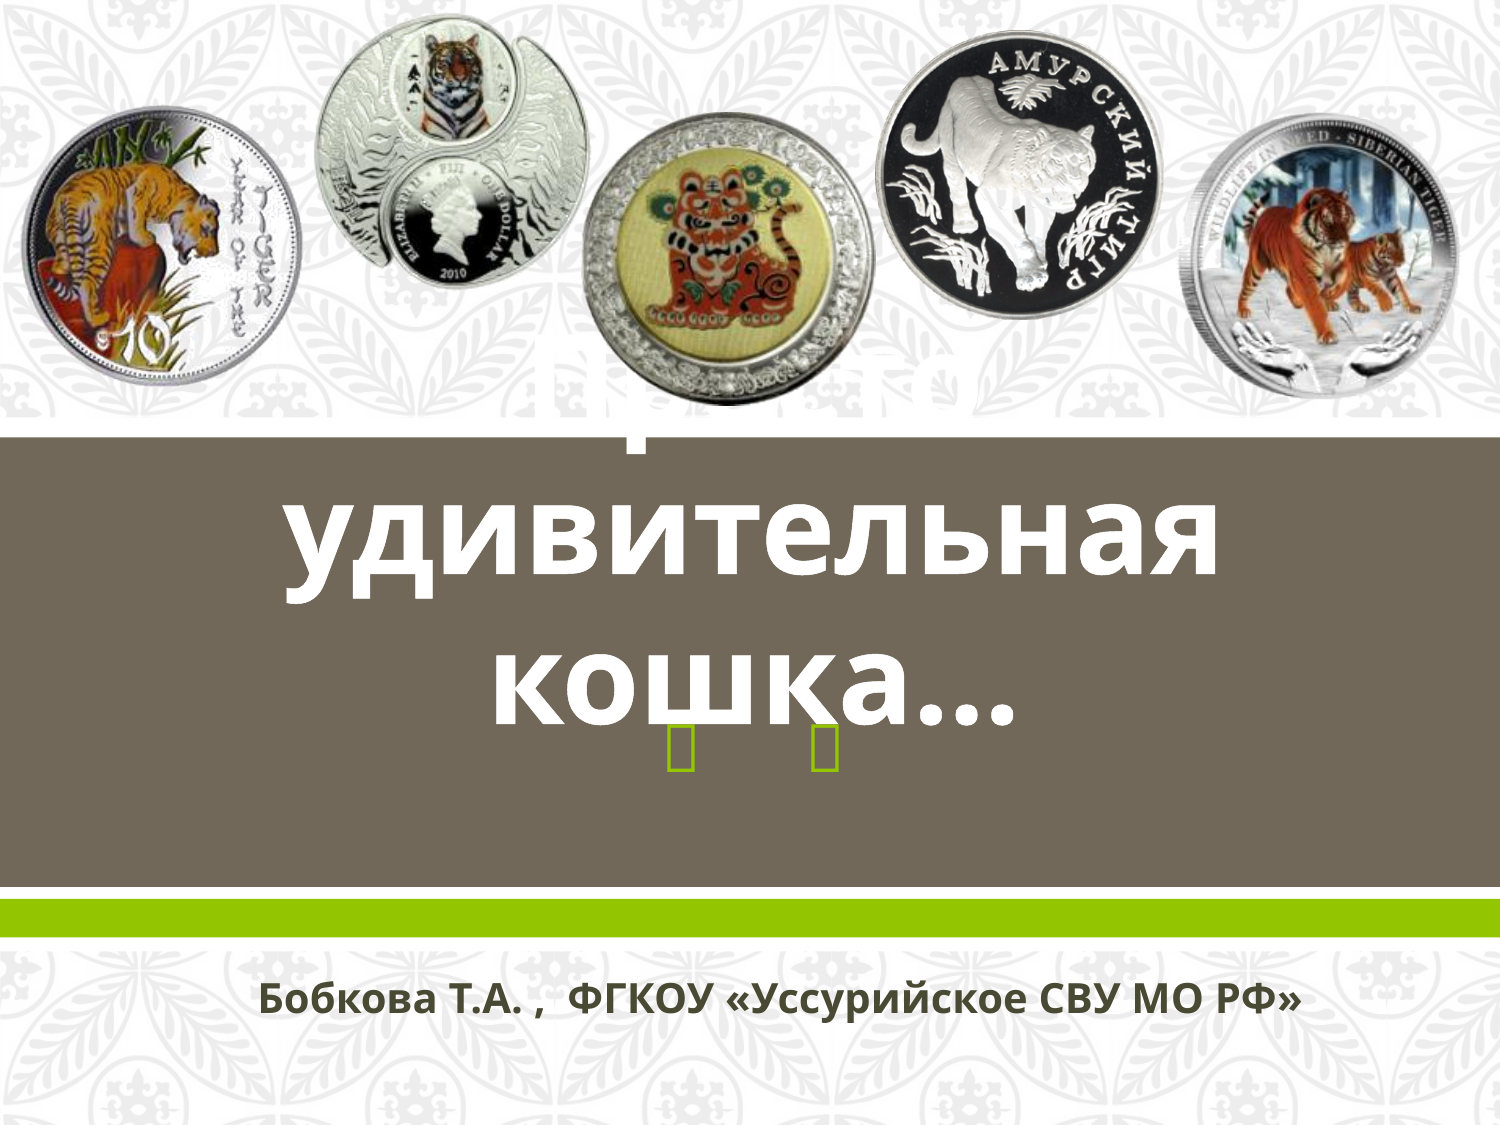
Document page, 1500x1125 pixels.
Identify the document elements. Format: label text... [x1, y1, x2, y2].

subtitle Бобкова Т.А. , ФГКОУ «Уссурийское СВУ МО РФ» [123, 964, 1437, 1035]
picture [308, 7, 1474, 407]
picture [17, 101, 307, 391]
title Просто удивительная кошка… [41, 479, 1467, 757]
